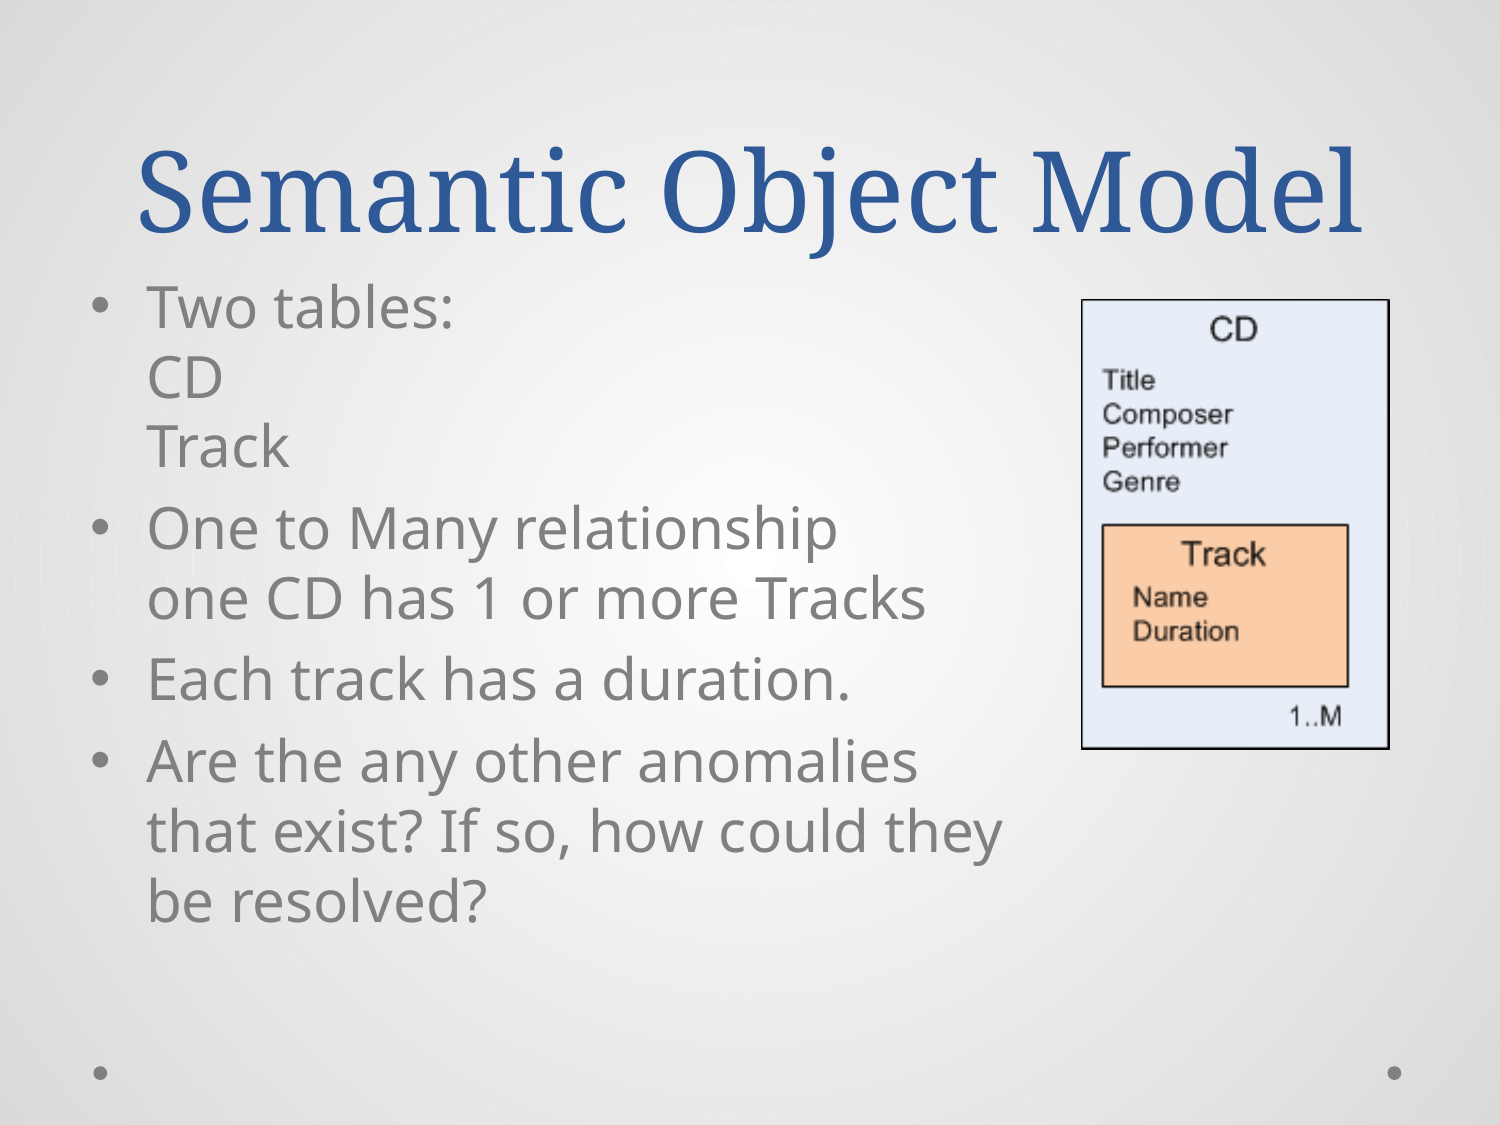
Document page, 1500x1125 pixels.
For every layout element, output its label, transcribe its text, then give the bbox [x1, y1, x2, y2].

picture [1080, 299, 1390, 751]
list Two tables: CD Track One to Many relationship one CD has 1 or more Tracks Each track has a duration. Are the any other anomalies that exist? If so, how could they be resolved? [75, 262, 1038, 1005]
title Semantic Object Model [75, 0, 1425, 263]
